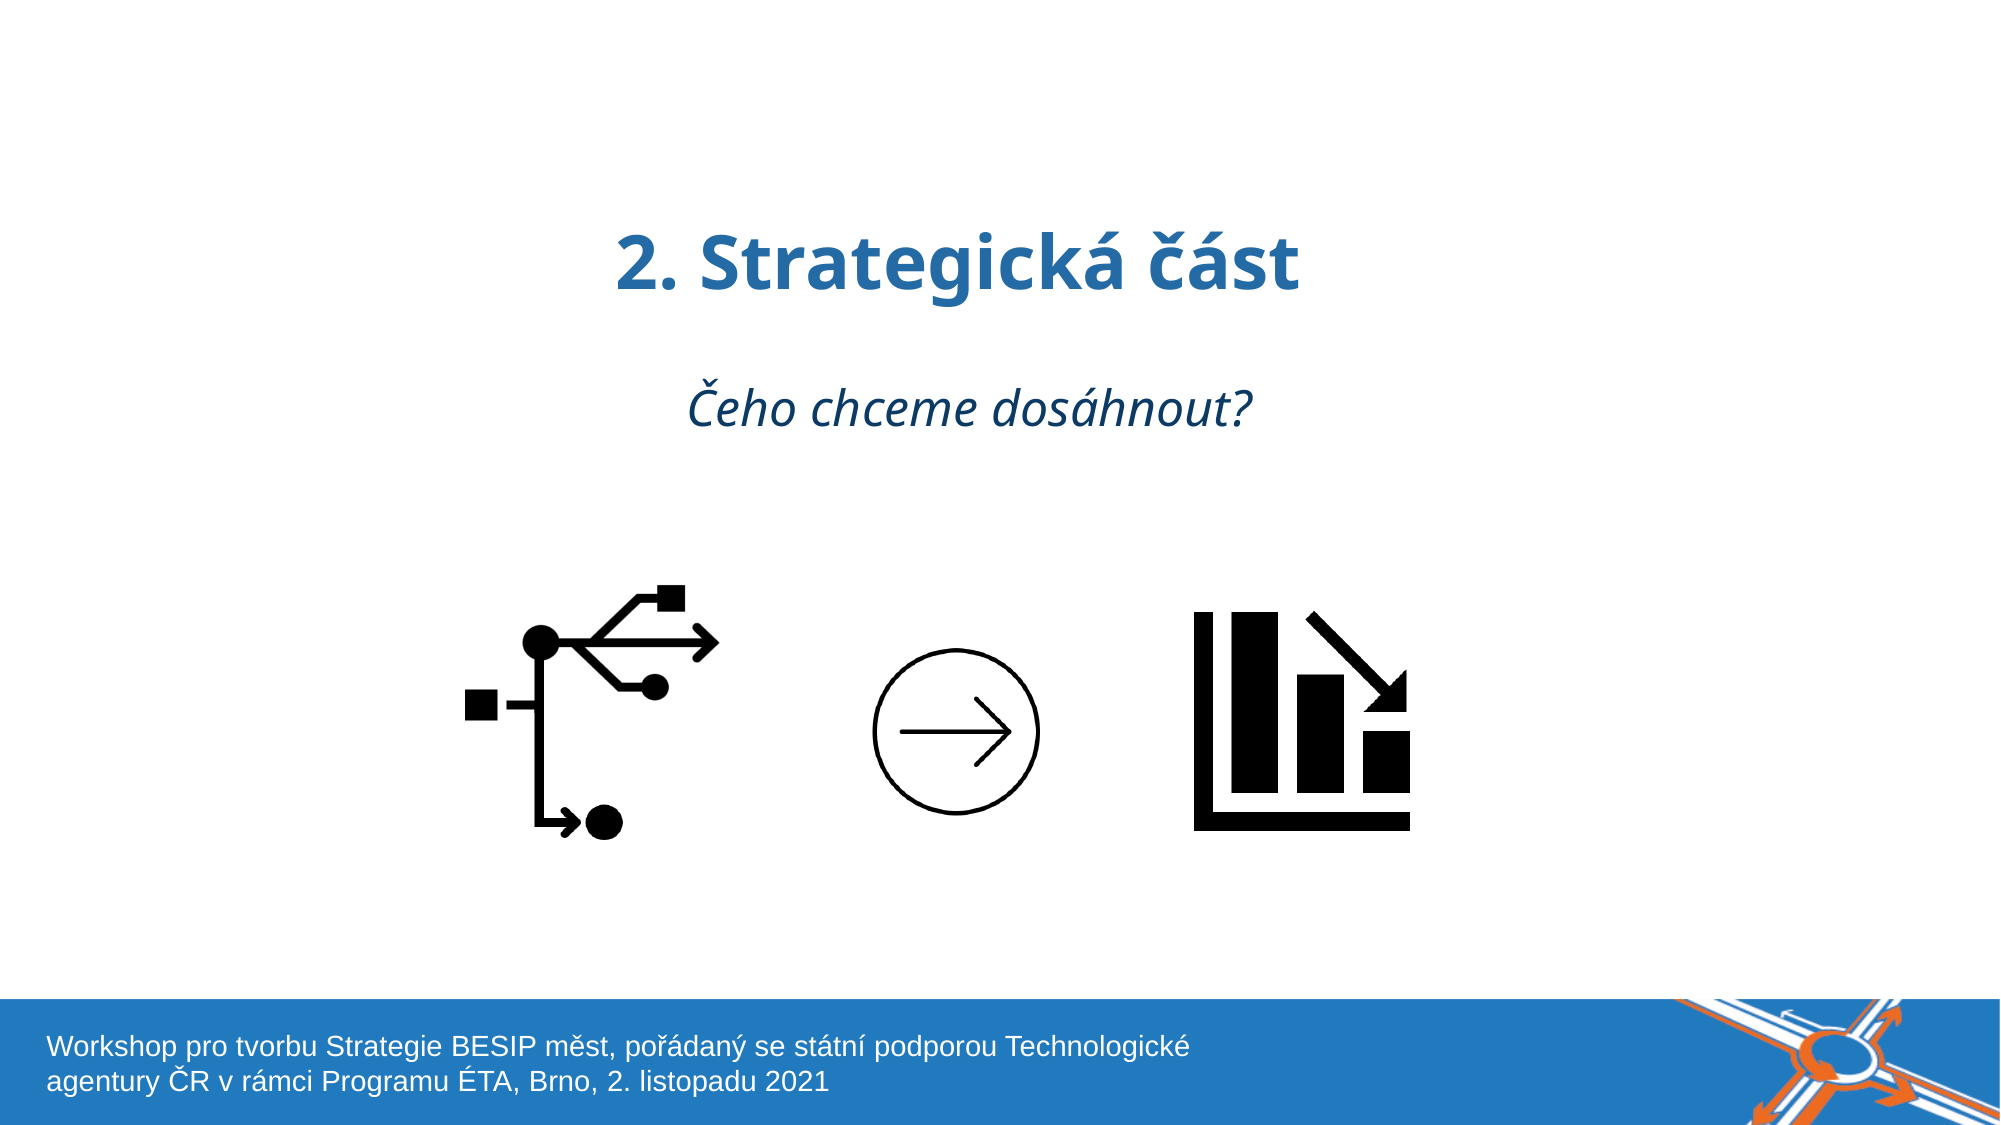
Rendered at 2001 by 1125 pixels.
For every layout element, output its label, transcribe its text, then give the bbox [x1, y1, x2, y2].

picture [850, 626, 1062, 838]
text_box Workshop pro tvorbu Strategie BESIP měst, pořádaný se státní podporou Technologické agentury ČR v rámci Programu ÉTA, Brno, 2. listopadu 2021 [31, 1020, 1257, 1105]
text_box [432, 536, 729, 871]
text_box 2. Strategická část [284, 206, 1633, 312]
text_box Čeho chceme dosáhnout? [326, 369, 1612, 445]
picture [1153, 571, 1453, 871]
picture [0, 999, 2000, 1125]
